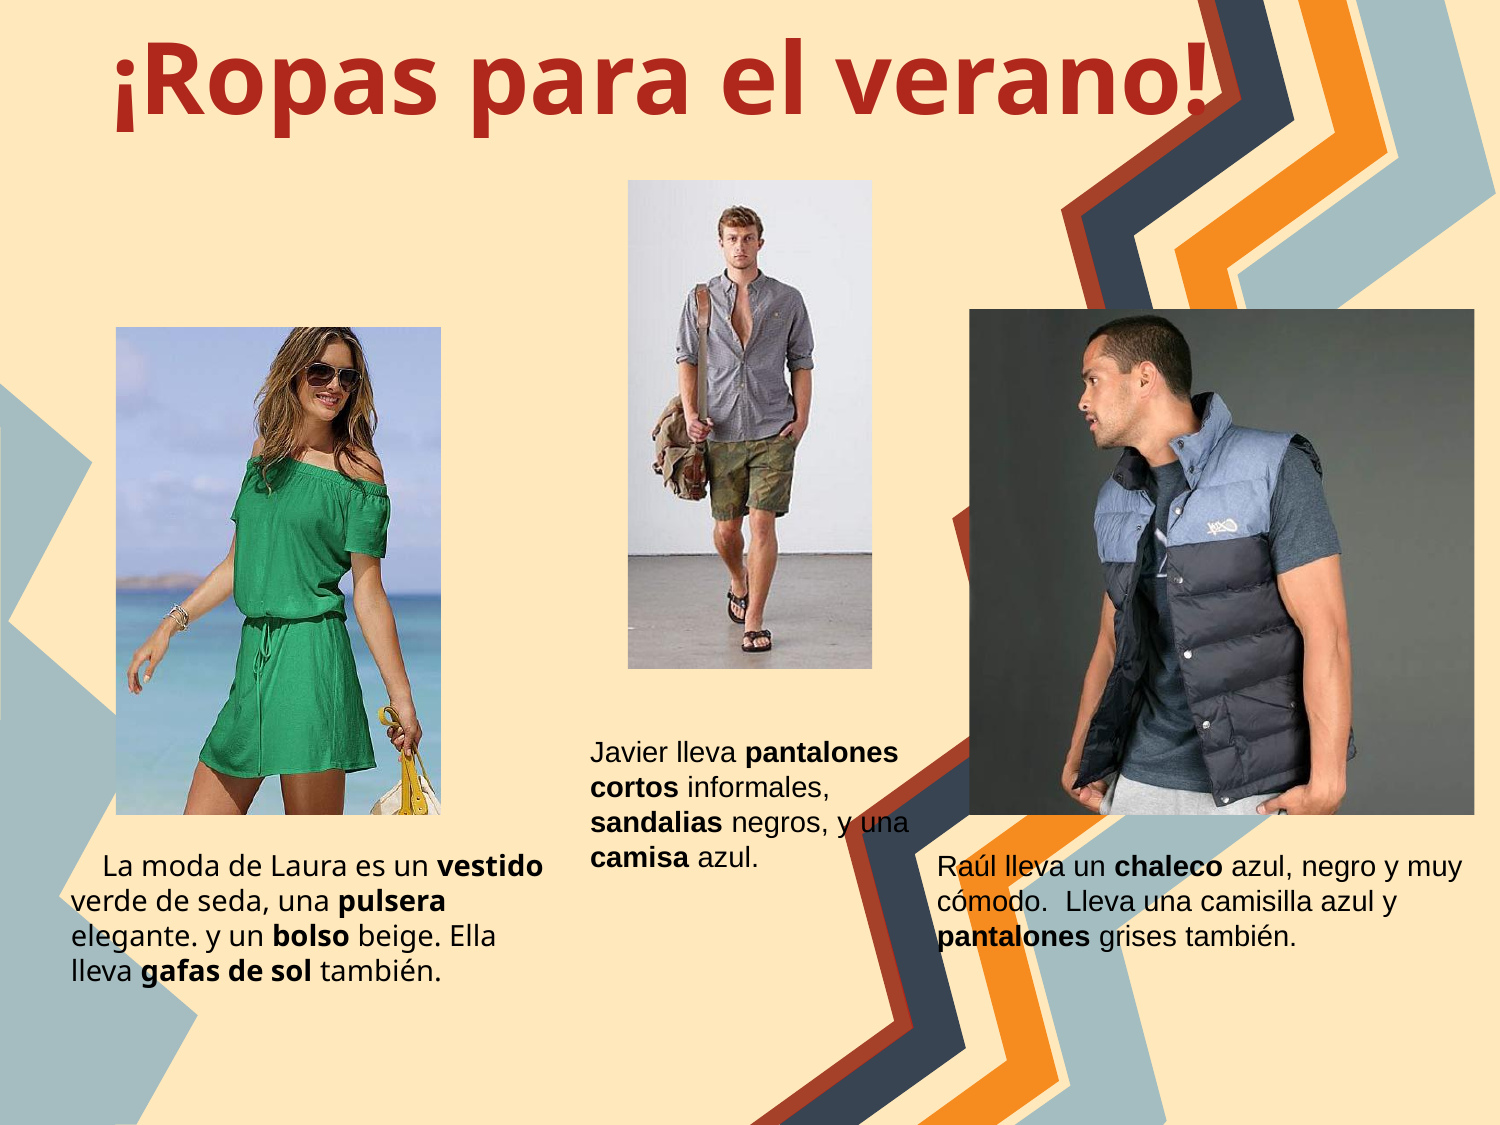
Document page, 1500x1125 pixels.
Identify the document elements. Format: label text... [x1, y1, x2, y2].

title ¡Ropas para el verano! [46, 0, 1354, 150]
text_box [969, 309, 1475, 816]
subtitle La moda de Laura es un vestido verde de seda, una pulsera elegante. y un bolso beige. Ella lleva gafas de sol también. [55, 832, 560, 1125]
text_box Javier lleva pantalones cortos informales, sandalias negros, y una camisa azul. [575, 718, 925, 889]
text_box [115, 327, 441, 816]
text_box Raúl lleva un chaleco azul, negro y muy cómodo. Lleva una camisilla azul y pantalones grises también. [921, 832, 1500, 968]
text_box [627, 180, 873, 669]
